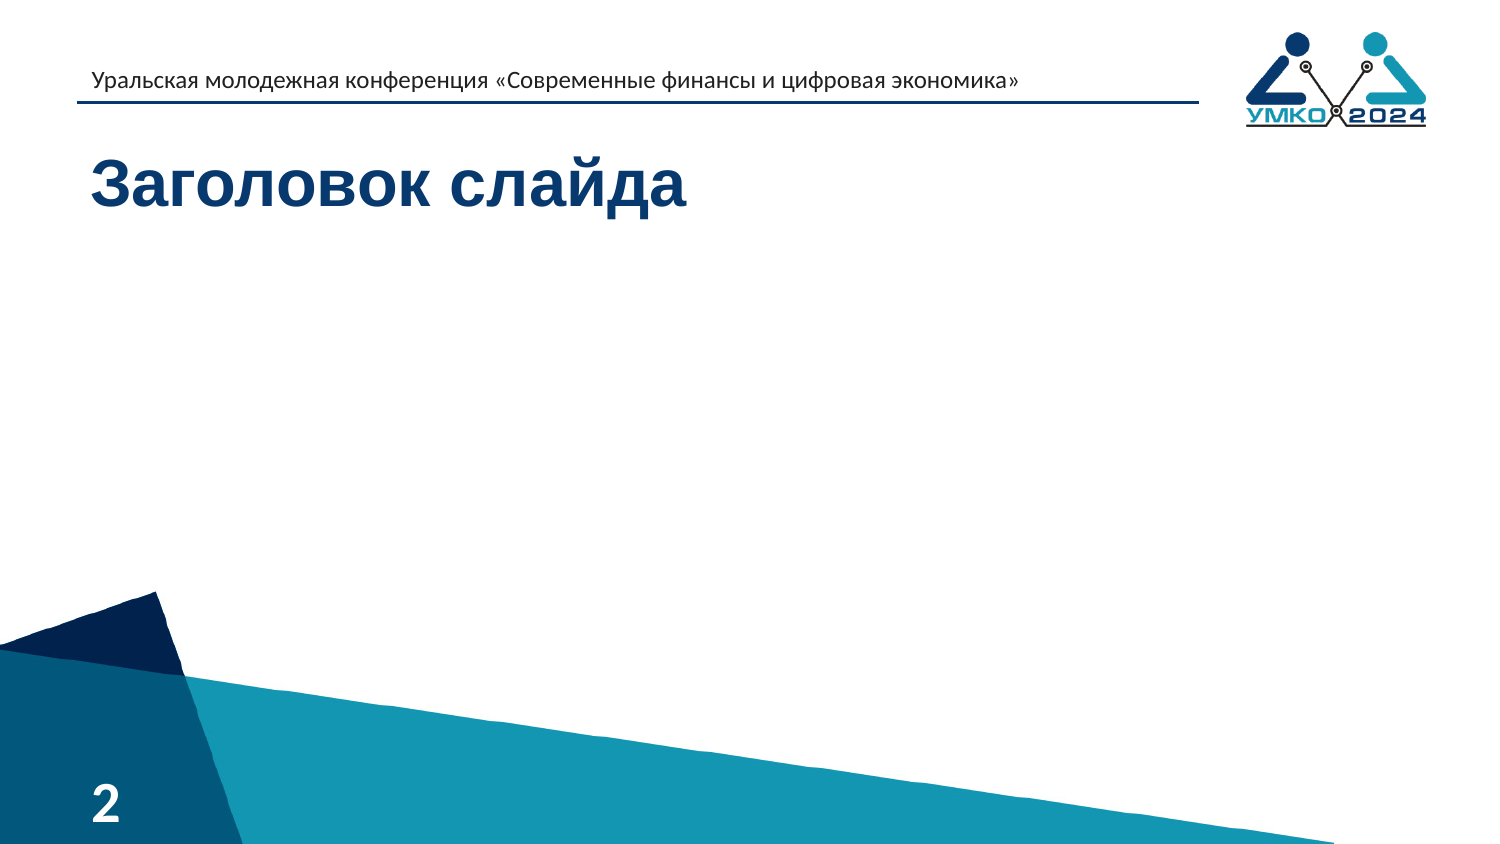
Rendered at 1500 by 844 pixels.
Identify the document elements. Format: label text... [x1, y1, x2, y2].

footer Уральская молодежная конференция «Современные финансы и цифровая экономика» [76, 55, 1046, 101]
picture [0, 0, 1500, 844]
title Заголовок слайда [75, 114, 1425, 245]
slide_number 2 [76, 776, 219, 822]
